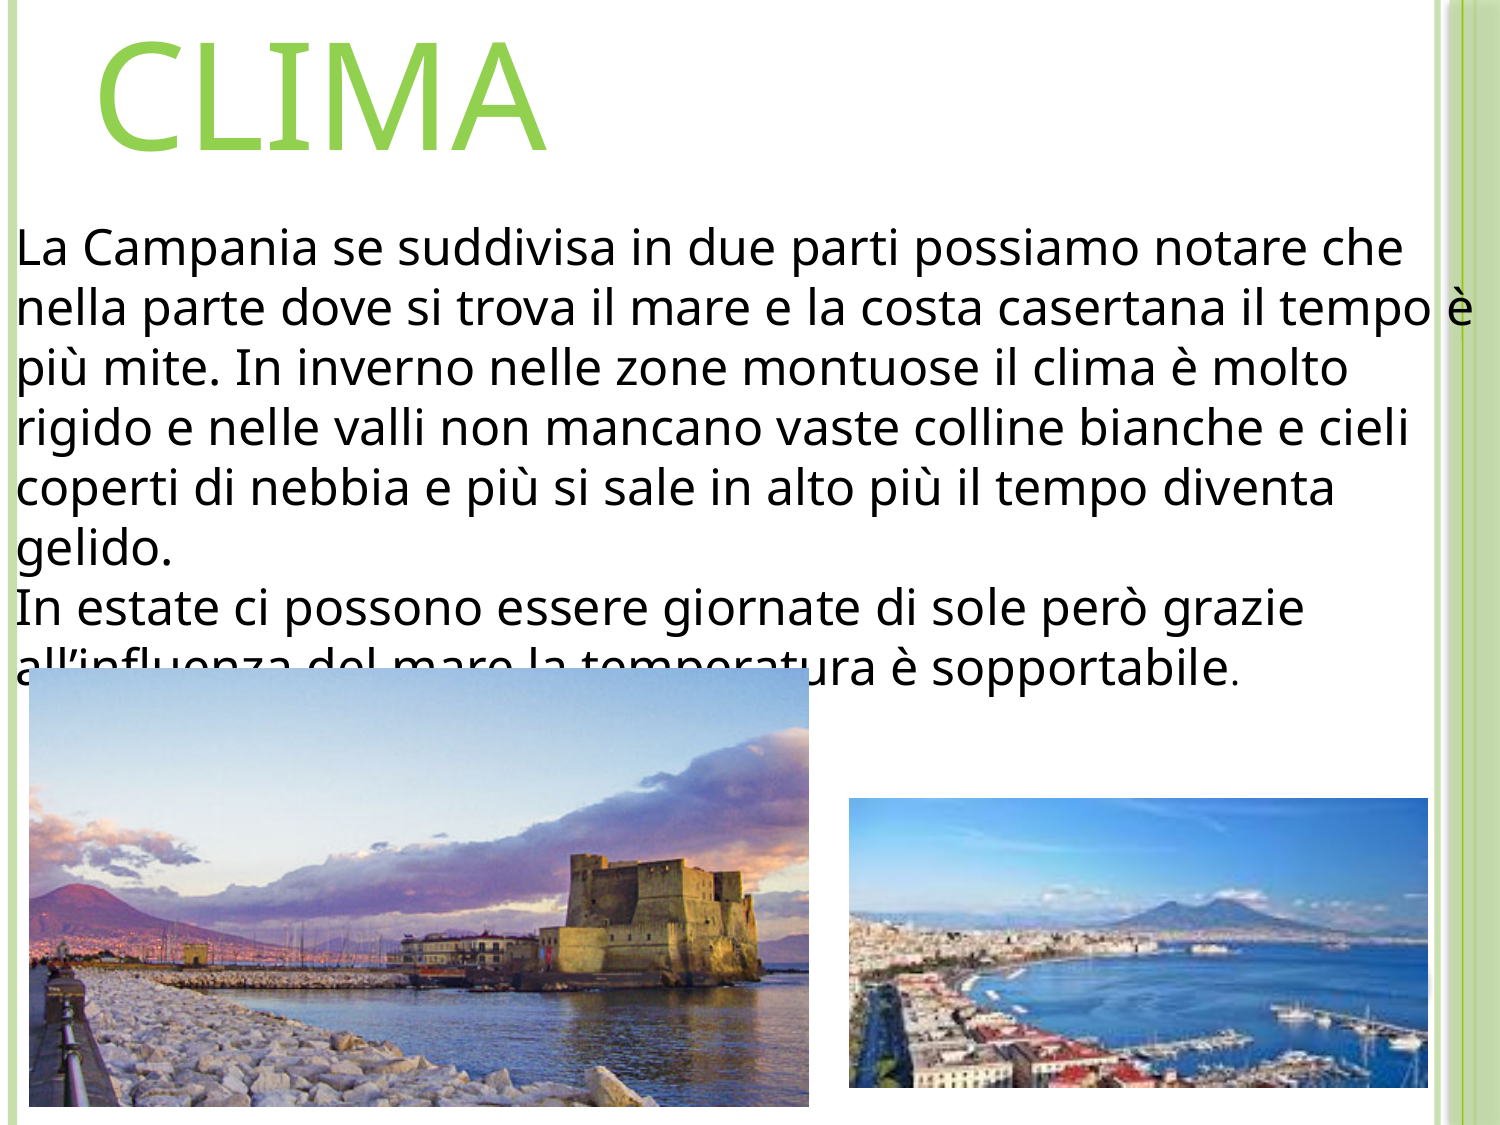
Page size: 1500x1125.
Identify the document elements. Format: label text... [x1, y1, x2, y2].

picture [28, 668, 810, 1107]
title CLIMA [76, 0, 1302, 188]
picture [849, 798, 1428, 1089]
text_box La Campania se suddivisa in due parti possiamo notare che nella parte dove si trova il mare e la costa casertana il tempo è più mite. In inverno nelle zone montuose il clima è molto rigido e nelle valli non mancano vaste colline bianche e cieli coperti di nebbia e più si sale in alto più il tempo diventa gelido. In estate ci possono essere giornate di sole però grazie all’influenza del mare la temperatura è sopportabile. [0, 208, 1500, 748]
